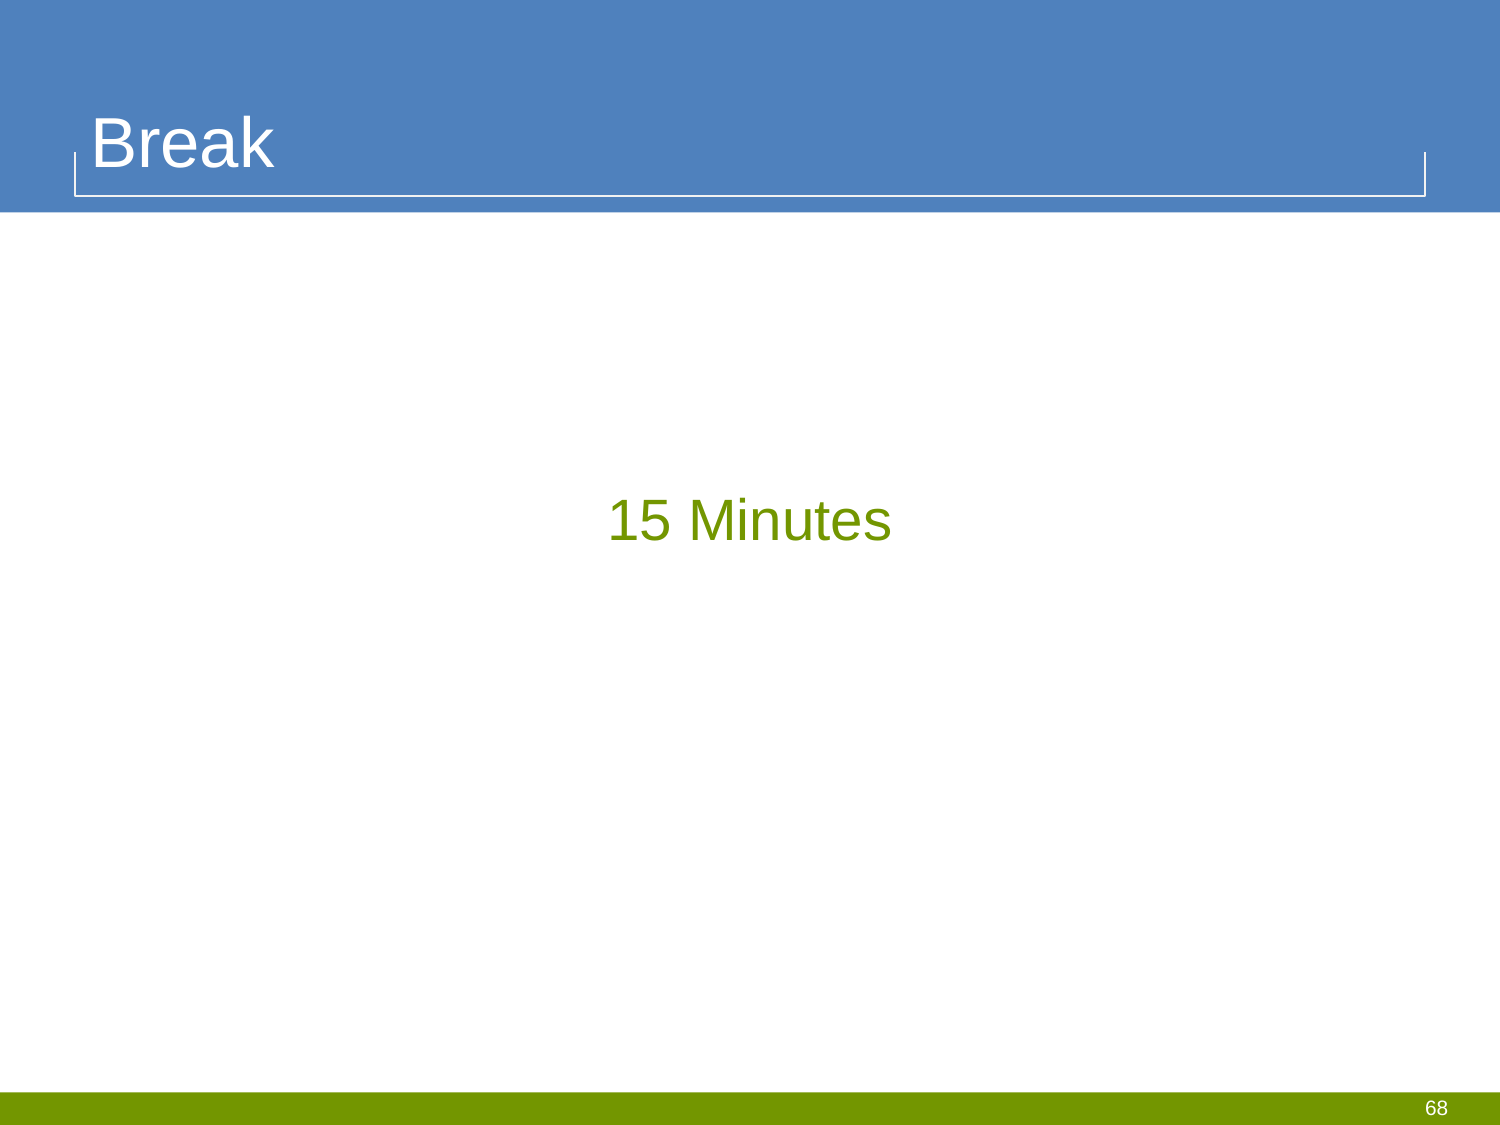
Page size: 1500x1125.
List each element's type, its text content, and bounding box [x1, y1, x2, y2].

list 15 Minutes [74, 474, 1426, 1006]
title Break [74, 44, 1426, 233]
